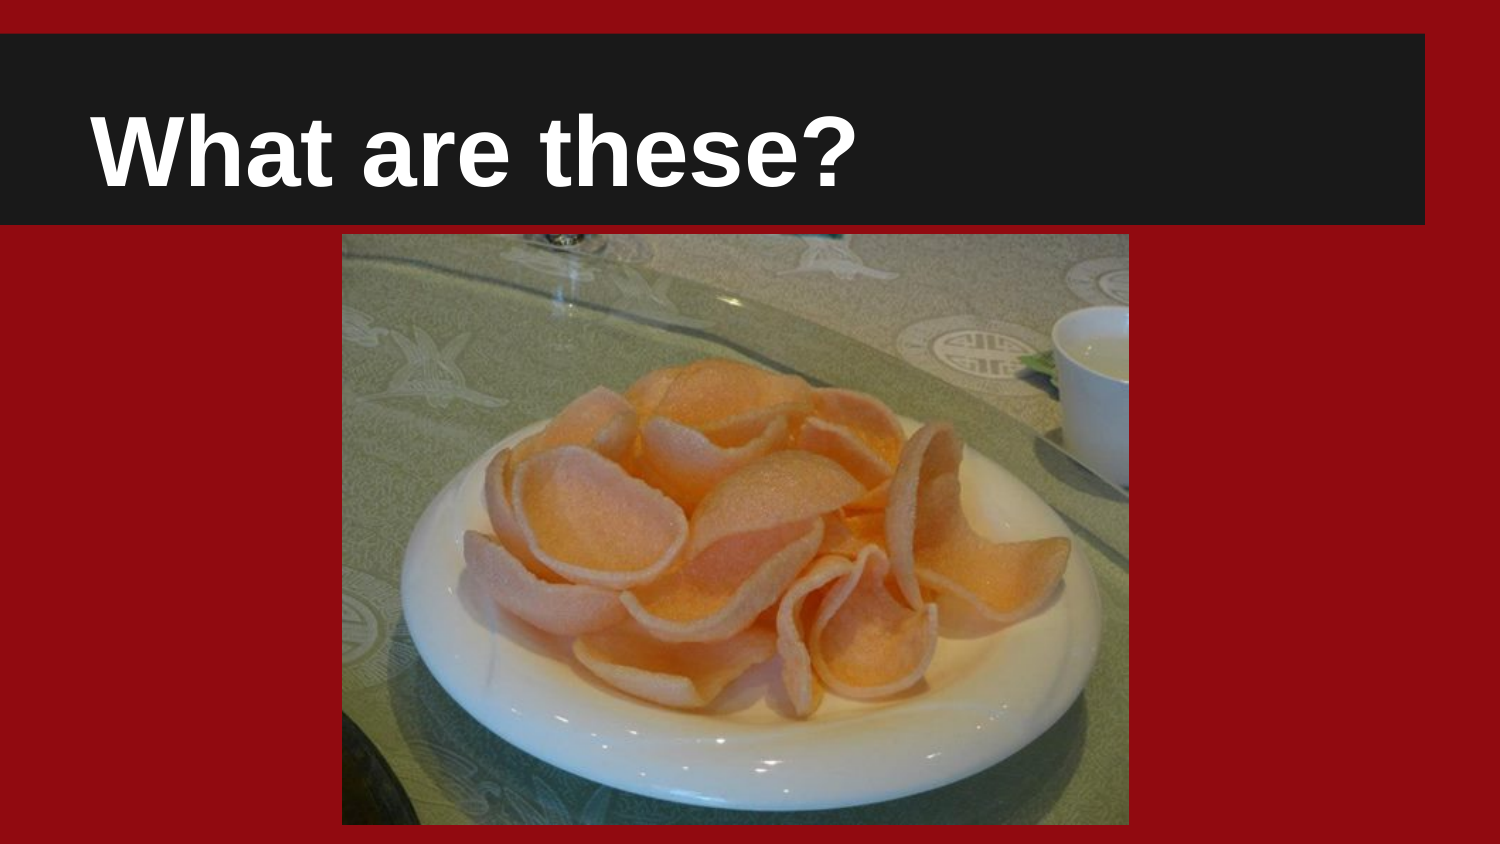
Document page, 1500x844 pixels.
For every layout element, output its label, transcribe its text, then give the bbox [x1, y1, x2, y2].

picture [342, 234, 1129, 825]
title What are these? [75, 33, 1425, 221]
